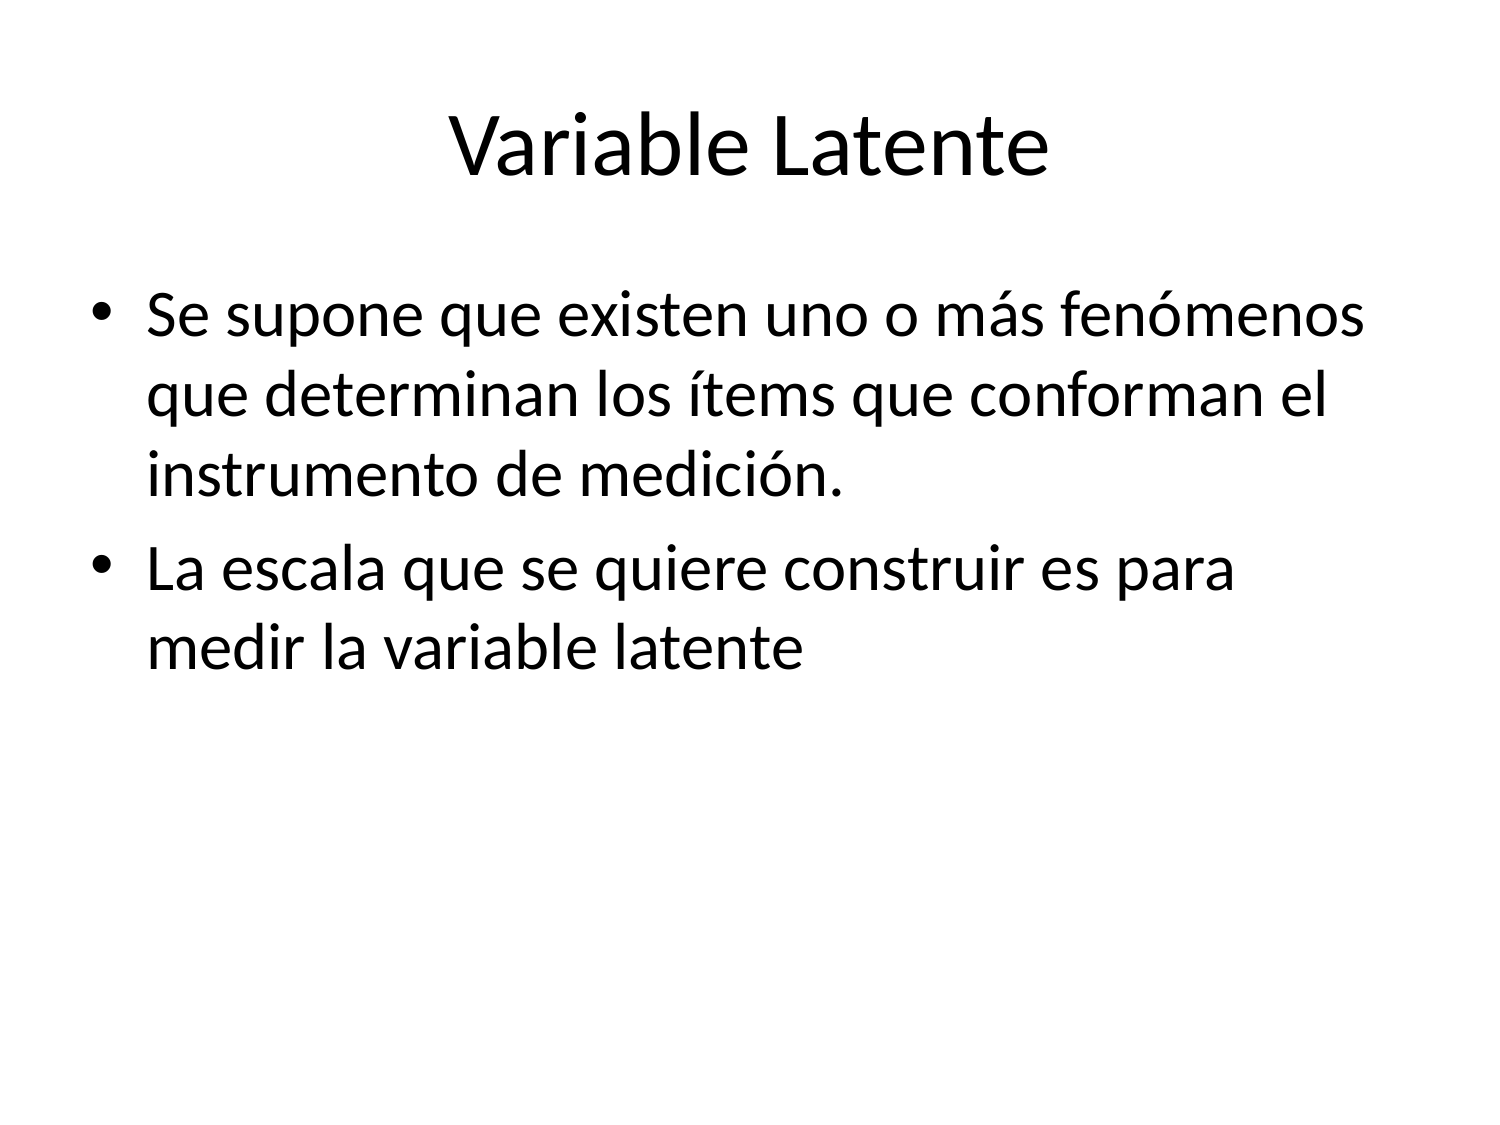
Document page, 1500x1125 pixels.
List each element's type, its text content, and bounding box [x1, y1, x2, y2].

title Variable Latente [75, 45, 1425, 233]
list Se supone que existen uno o más fenómenos que determinan los ítems que conforman el instrumento de medición. La escala que se quiere construir es para medir la variable latente [75, 262, 1425, 1005]
